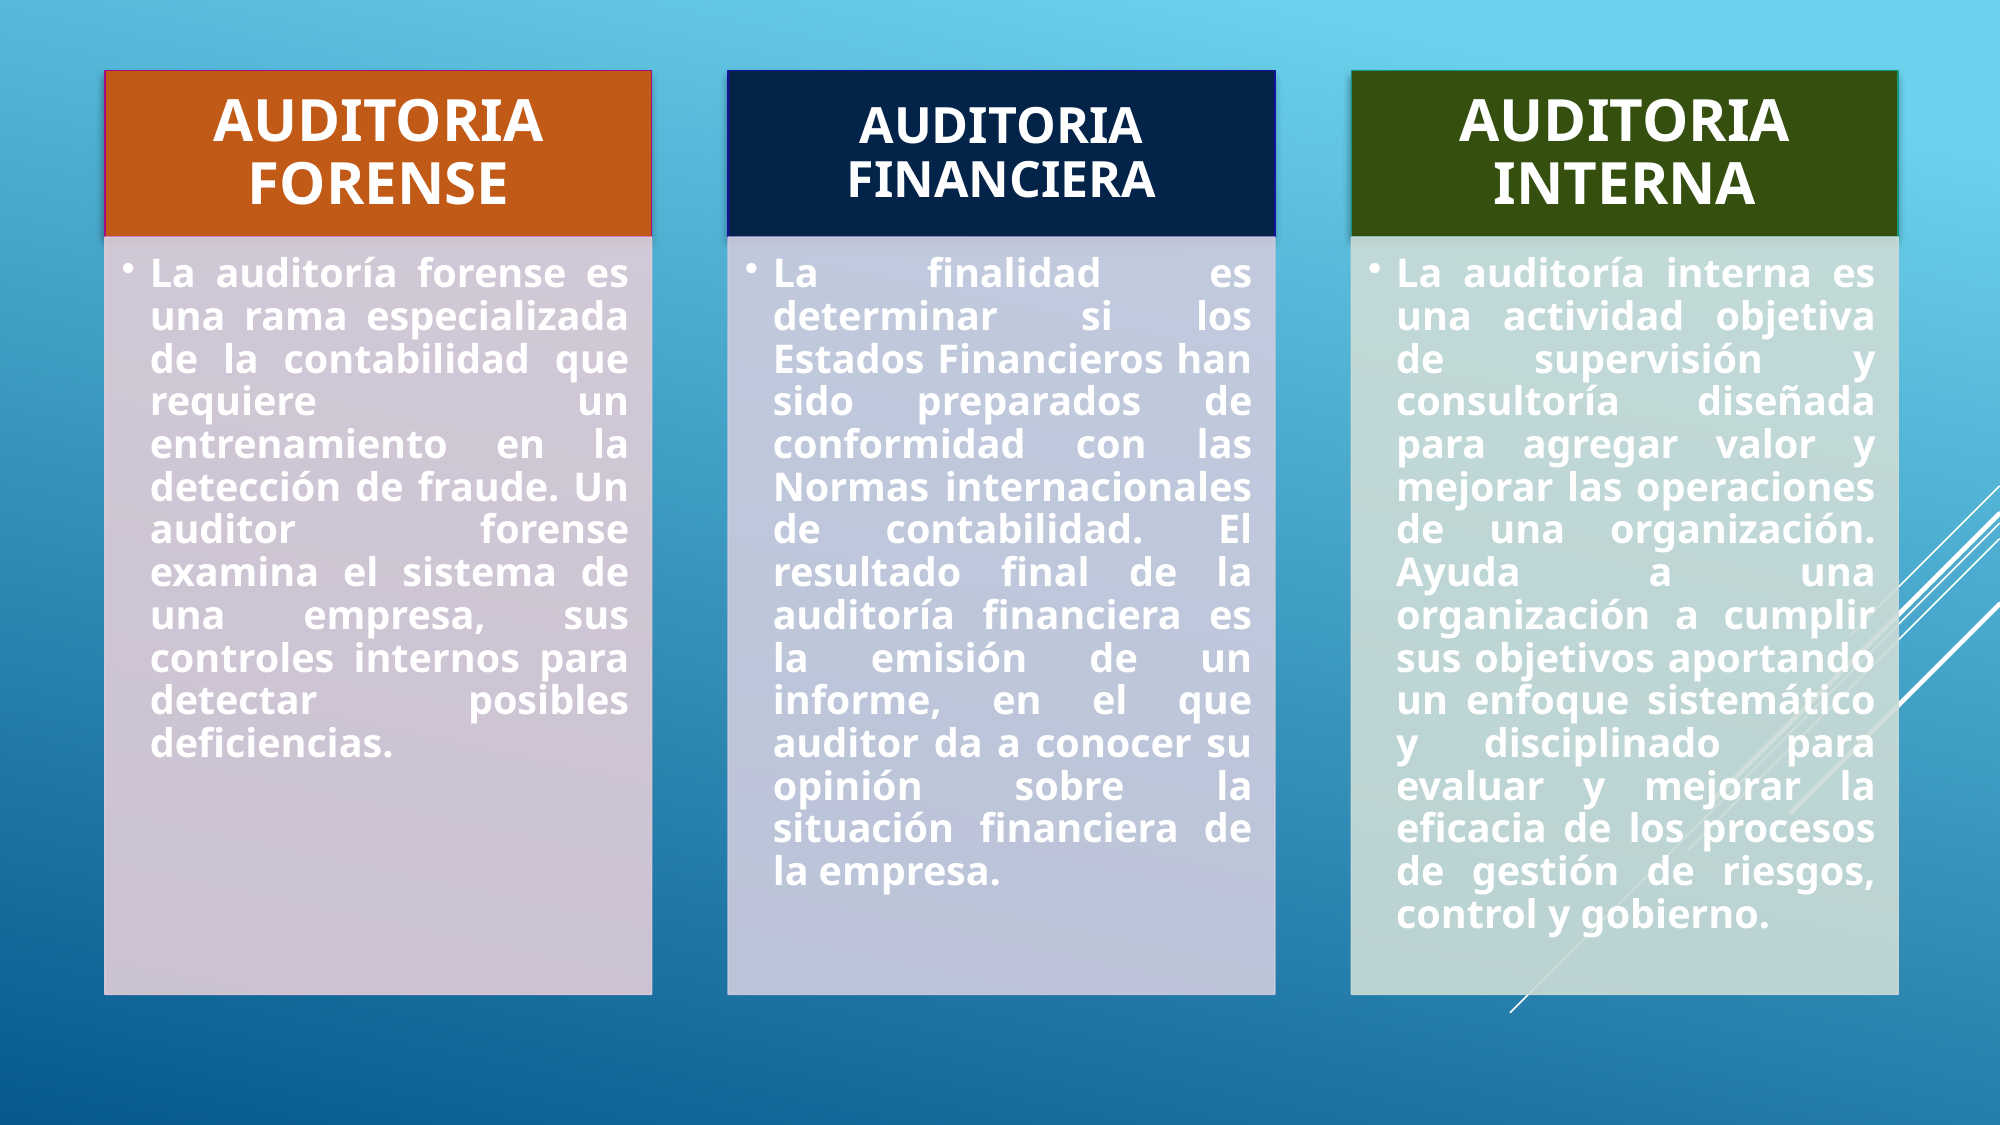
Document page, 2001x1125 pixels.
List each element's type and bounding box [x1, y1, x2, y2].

text_box [104, 58, 1899, 1007]
